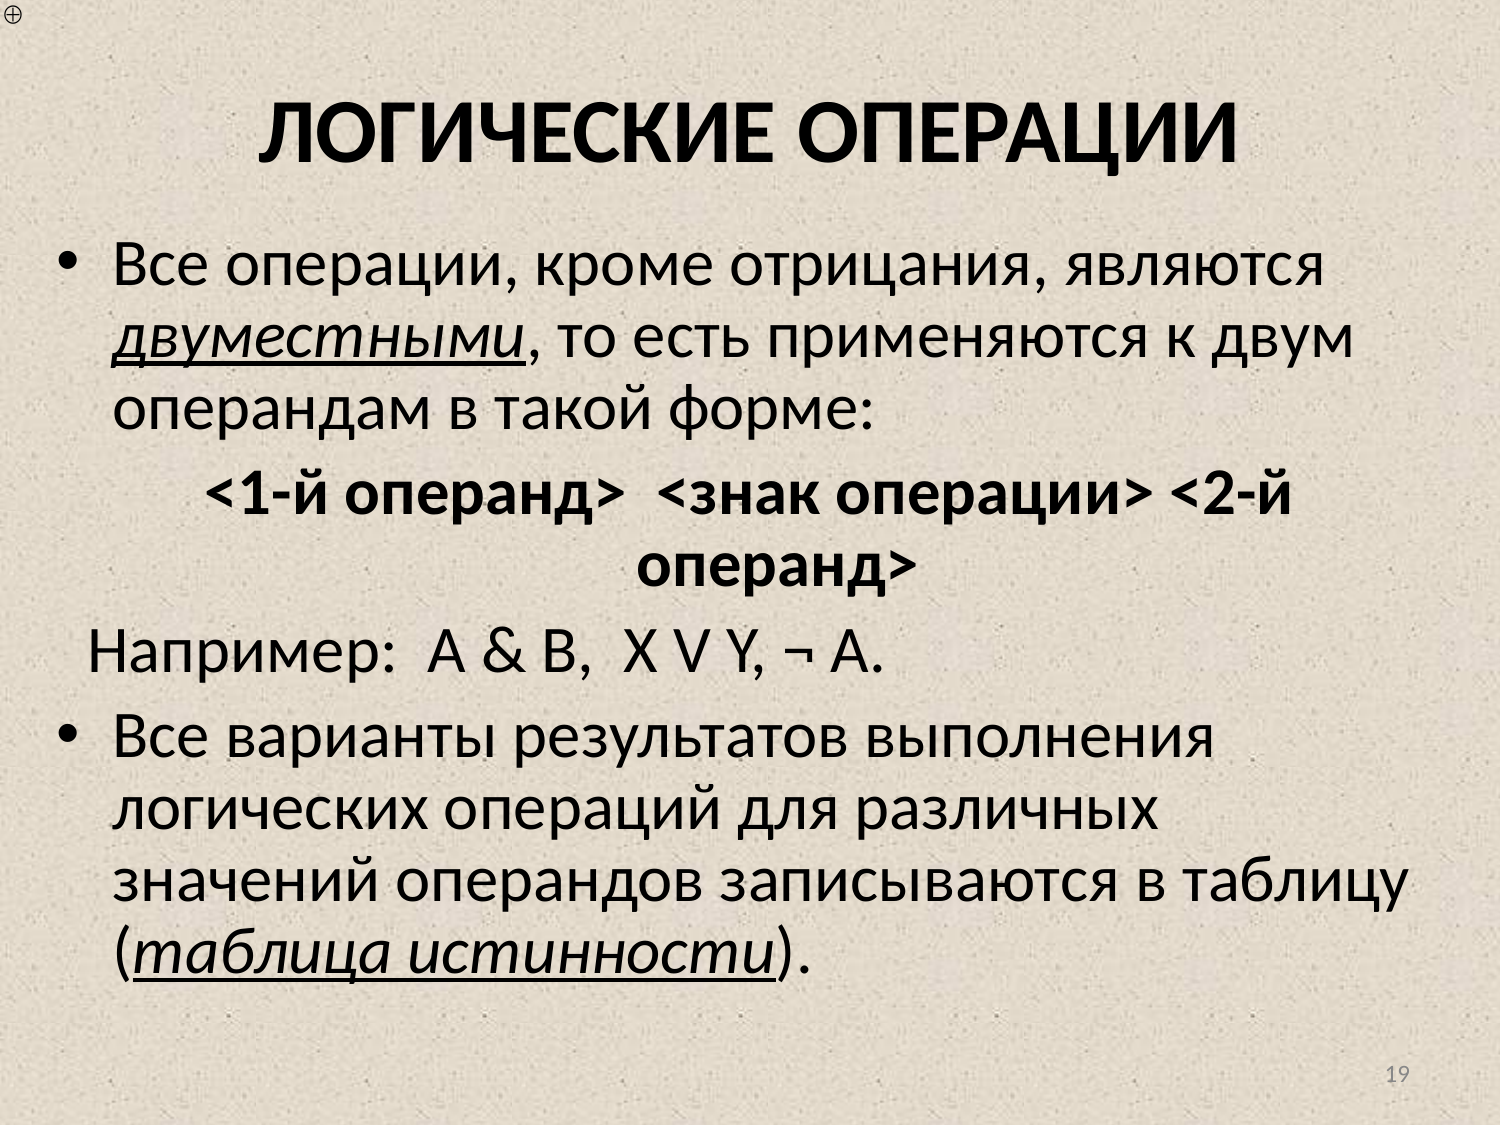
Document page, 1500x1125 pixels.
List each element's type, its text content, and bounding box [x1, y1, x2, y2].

list Все операции, кроме отрицания, являются двуместными, то есть применяются к двум операндам в такой форме: <1-й операнд> <знак операции> <2-й операнд> Например: A & B, X V Y, ¬ A. Все варианты результатов выполнения логических операций для различных значений операндов записываются в таблицу (таблица истинности). [41, 219, 1459, 1024]
picture [0, 0, 1500, 1125]
slide_number ‹#› [1074, 1042, 1425, 1103]
title ЛОГИЧЕСКИЕ ОПЕРАЦИИ [75, 32, 1425, 219]
